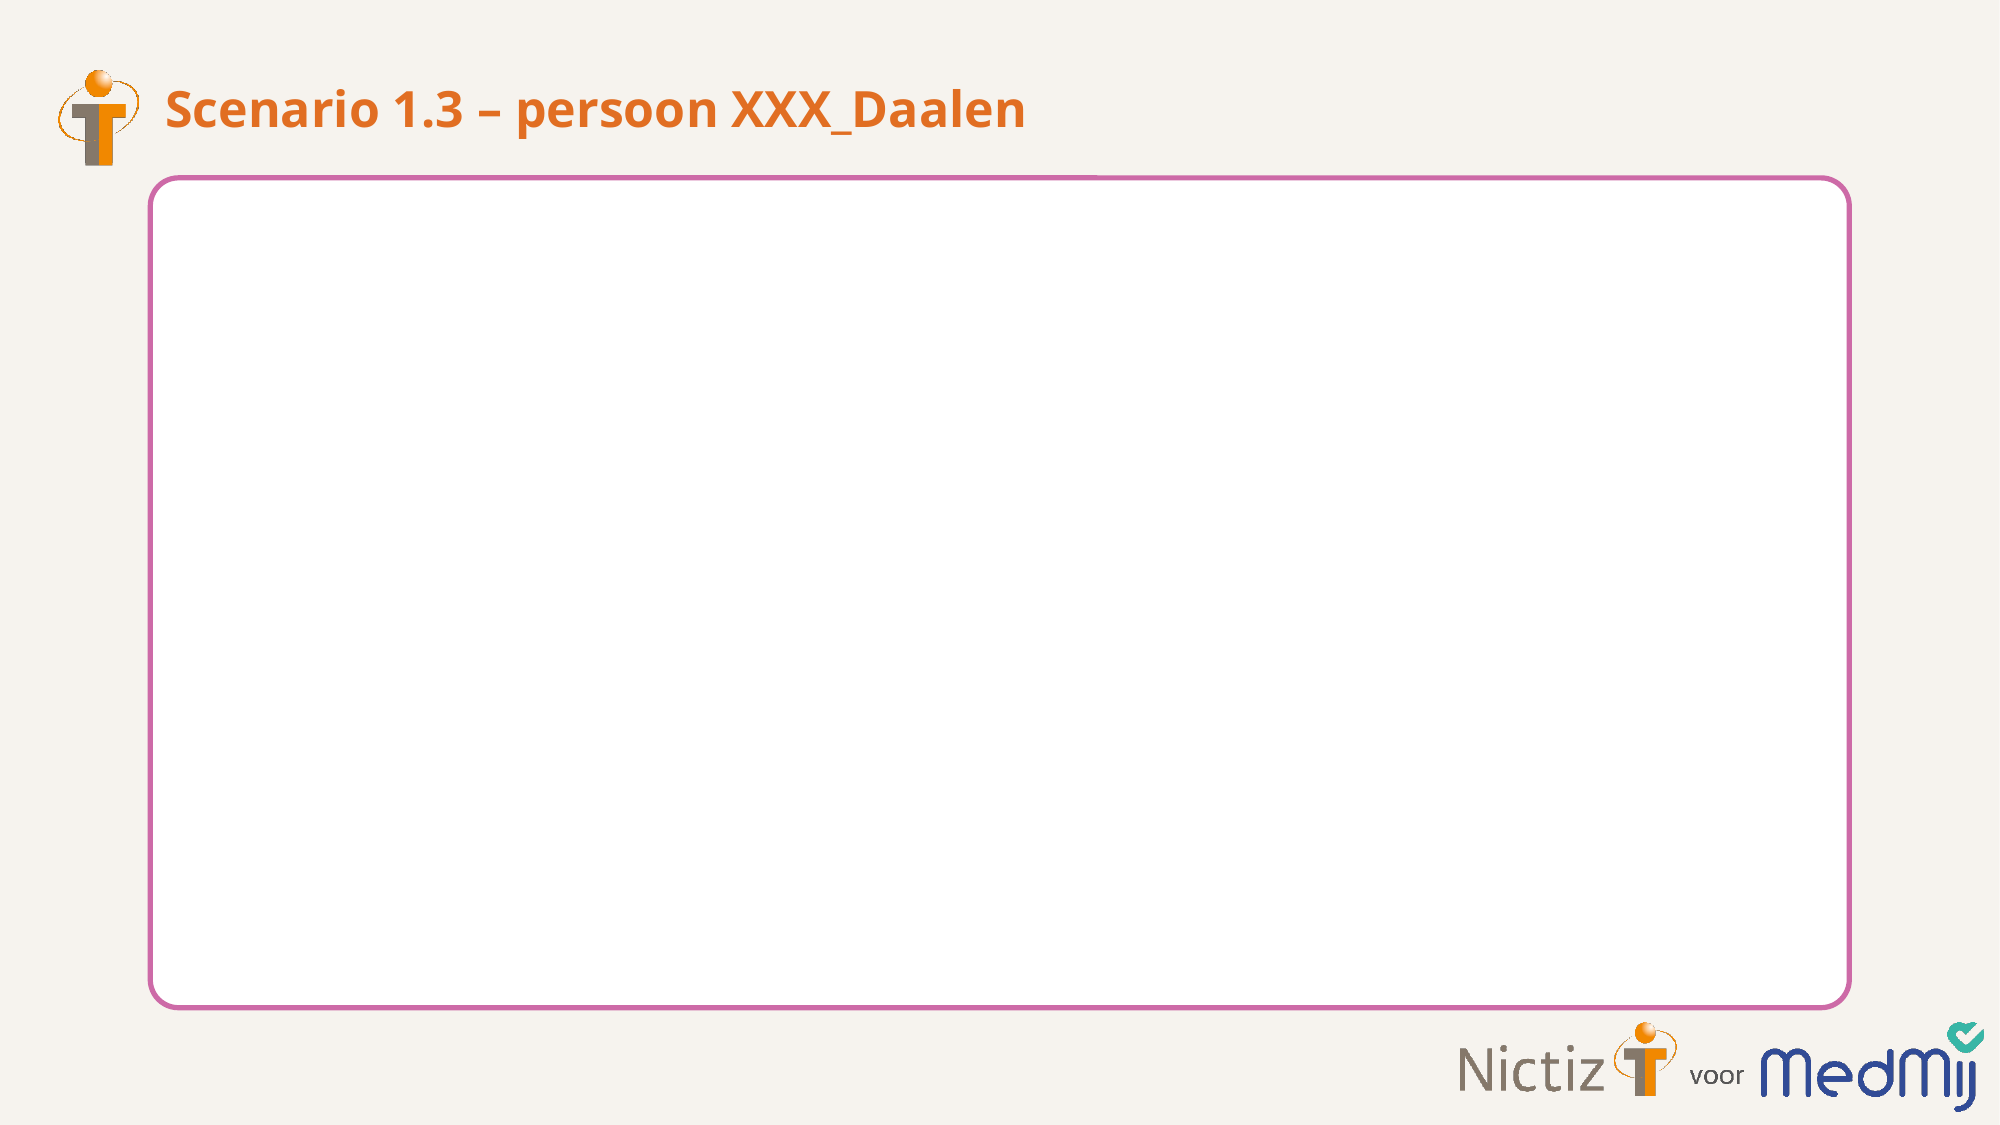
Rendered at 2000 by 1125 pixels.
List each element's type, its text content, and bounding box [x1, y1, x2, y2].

picture [1457, 1019, 1988, 1113]
picture [50, 66, 151, 187]
title Scenario 1.3 – persoon XXX_Daalen [150, 76, 1850, 165]
